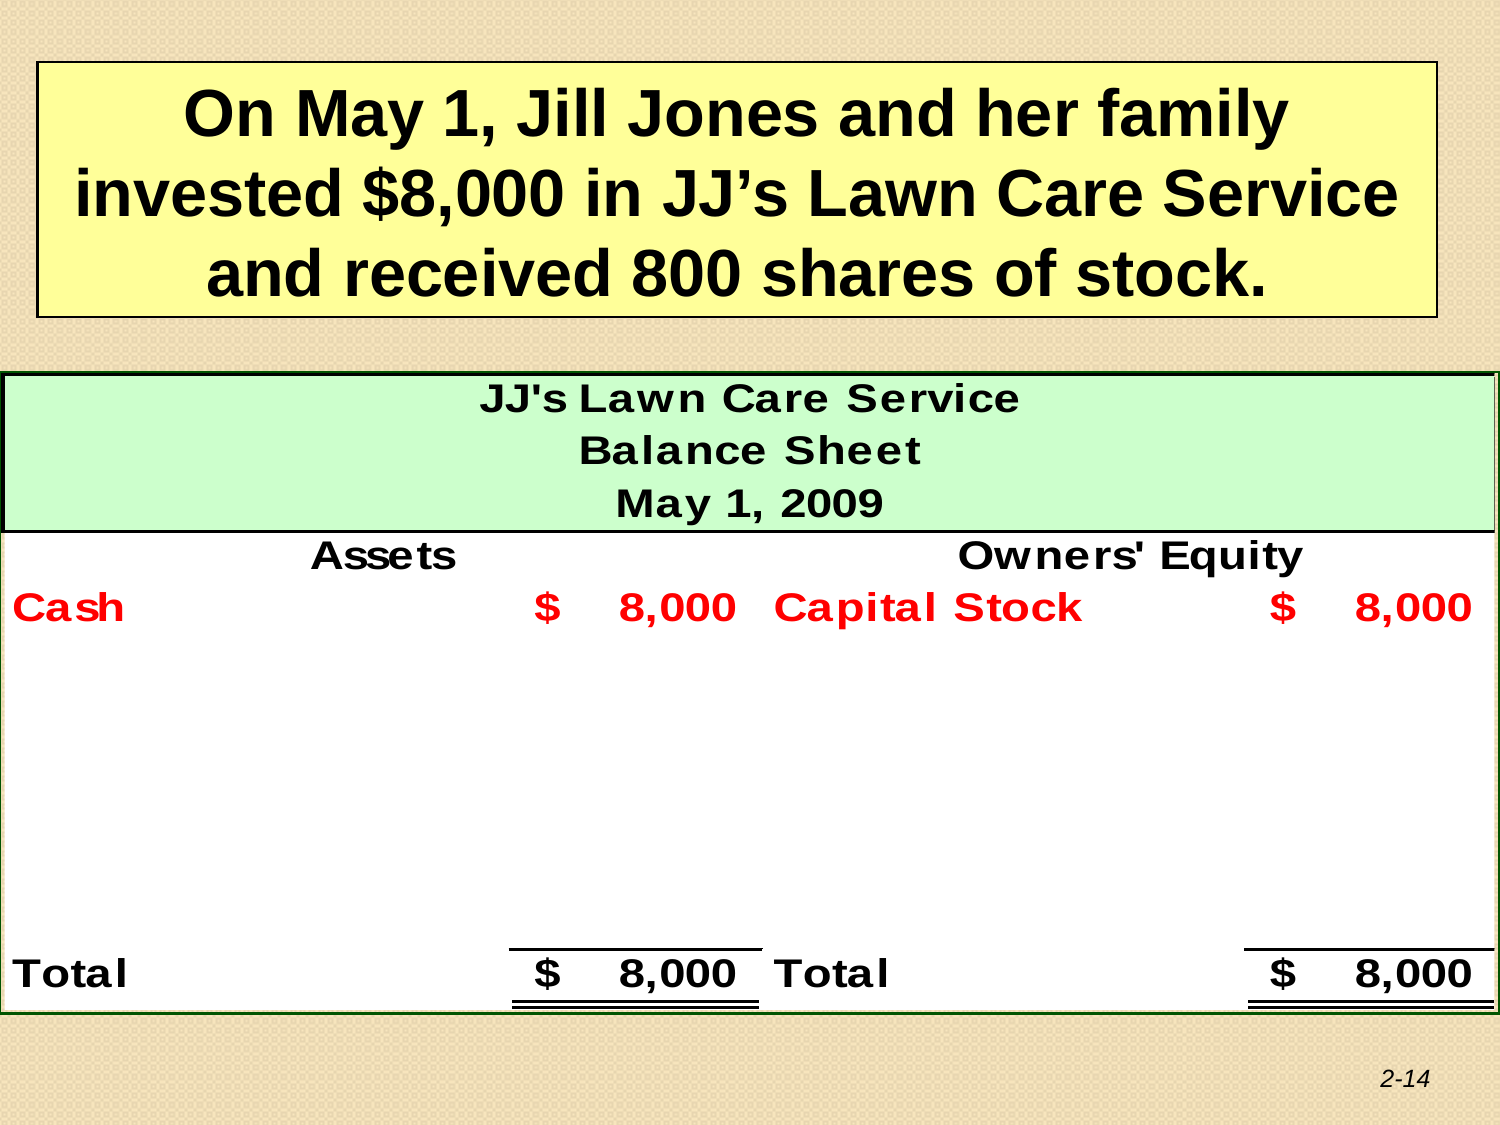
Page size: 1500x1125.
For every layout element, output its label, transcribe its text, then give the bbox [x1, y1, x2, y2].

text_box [0, 373, 1499, 1013]
text_box On May 1, Jill Jones and her family invested $8,000 in JJ’s Lawn Care Service and received 800 shares of stock. [37, 62, 1438, 317]
